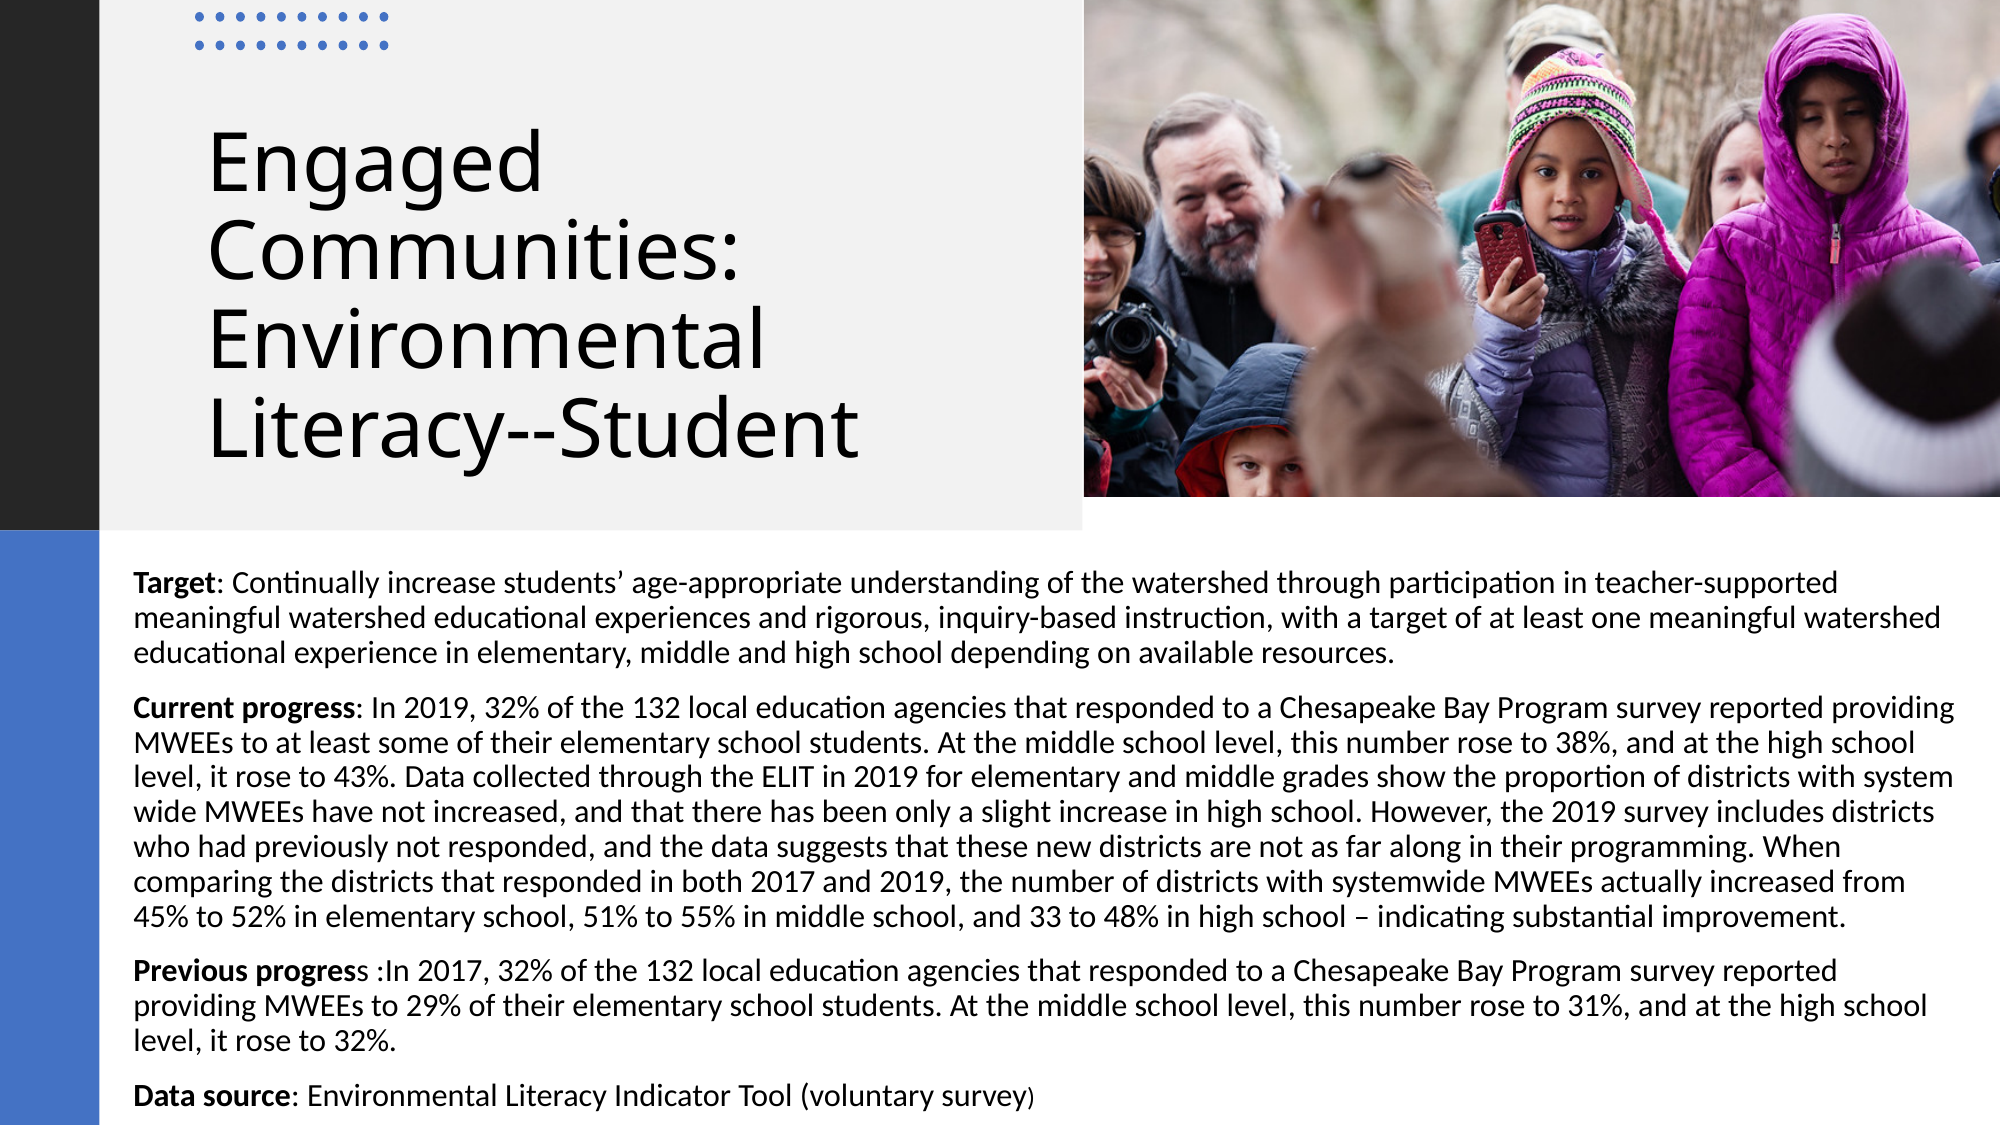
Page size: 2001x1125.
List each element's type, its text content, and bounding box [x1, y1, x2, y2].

text_box [0, 529, 100, 1125]
text_box [0, 0, 100, 529]
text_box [194, 11, 389, 51]
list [1083, 0, 2000, 497]
text_box [100, 0, 1083, 531]
list Target: Continually increase students’ age-appropriate understanding of the watershed through participation in teacher-supported meaningful watershed educational experiences and rigorous, inquiry-based instruction, with a target of at least one meaningful watershed educational experience in elementary, middle and high school depending on available resources. Current progress: In 2019, 32% of the 132 local education agencies that responded to a Chesapeake Bay Program survey reported providing MWEEs to at least some of their elementary school students. At the middle school level, this number rose to 38%, and at the high school level, it rose to 43%. Data collected through the ELIT in 2019 for elementary and middle grades show the proportion of districts with system wide MWEEs have not increased, and that there has been only a slight increase in high school. However, the 2019 survey includes districts who had previously not responded, and the data suggests that these new districts are not as far along in their programming. When comparing the districts that responded in both 2017 and 2019, the number of districts with systemwide MWEEs actually increased from 45% to 52% in elementary school, 51% to 55% in middle school, and 33 to 48% in high school – indicating substantial improvement. Previous progress :In 2017, 32% of the 132 local education agencies that responded to a Chesapeake Bay Program survey reported providing MWEEs to 29% of their elementary school students. At the middle school level, this number rose to 31%, and at the high school level, it rose to 32%. Data source: Environmental Literacy Indicator Tool (voluntary survey) [118, 542, 1979, 1125]
title Engaged Communities: Environmental Literacy--Student [191, 111, 1023, 484]
text_box [100, 497, 2000, 1125]
